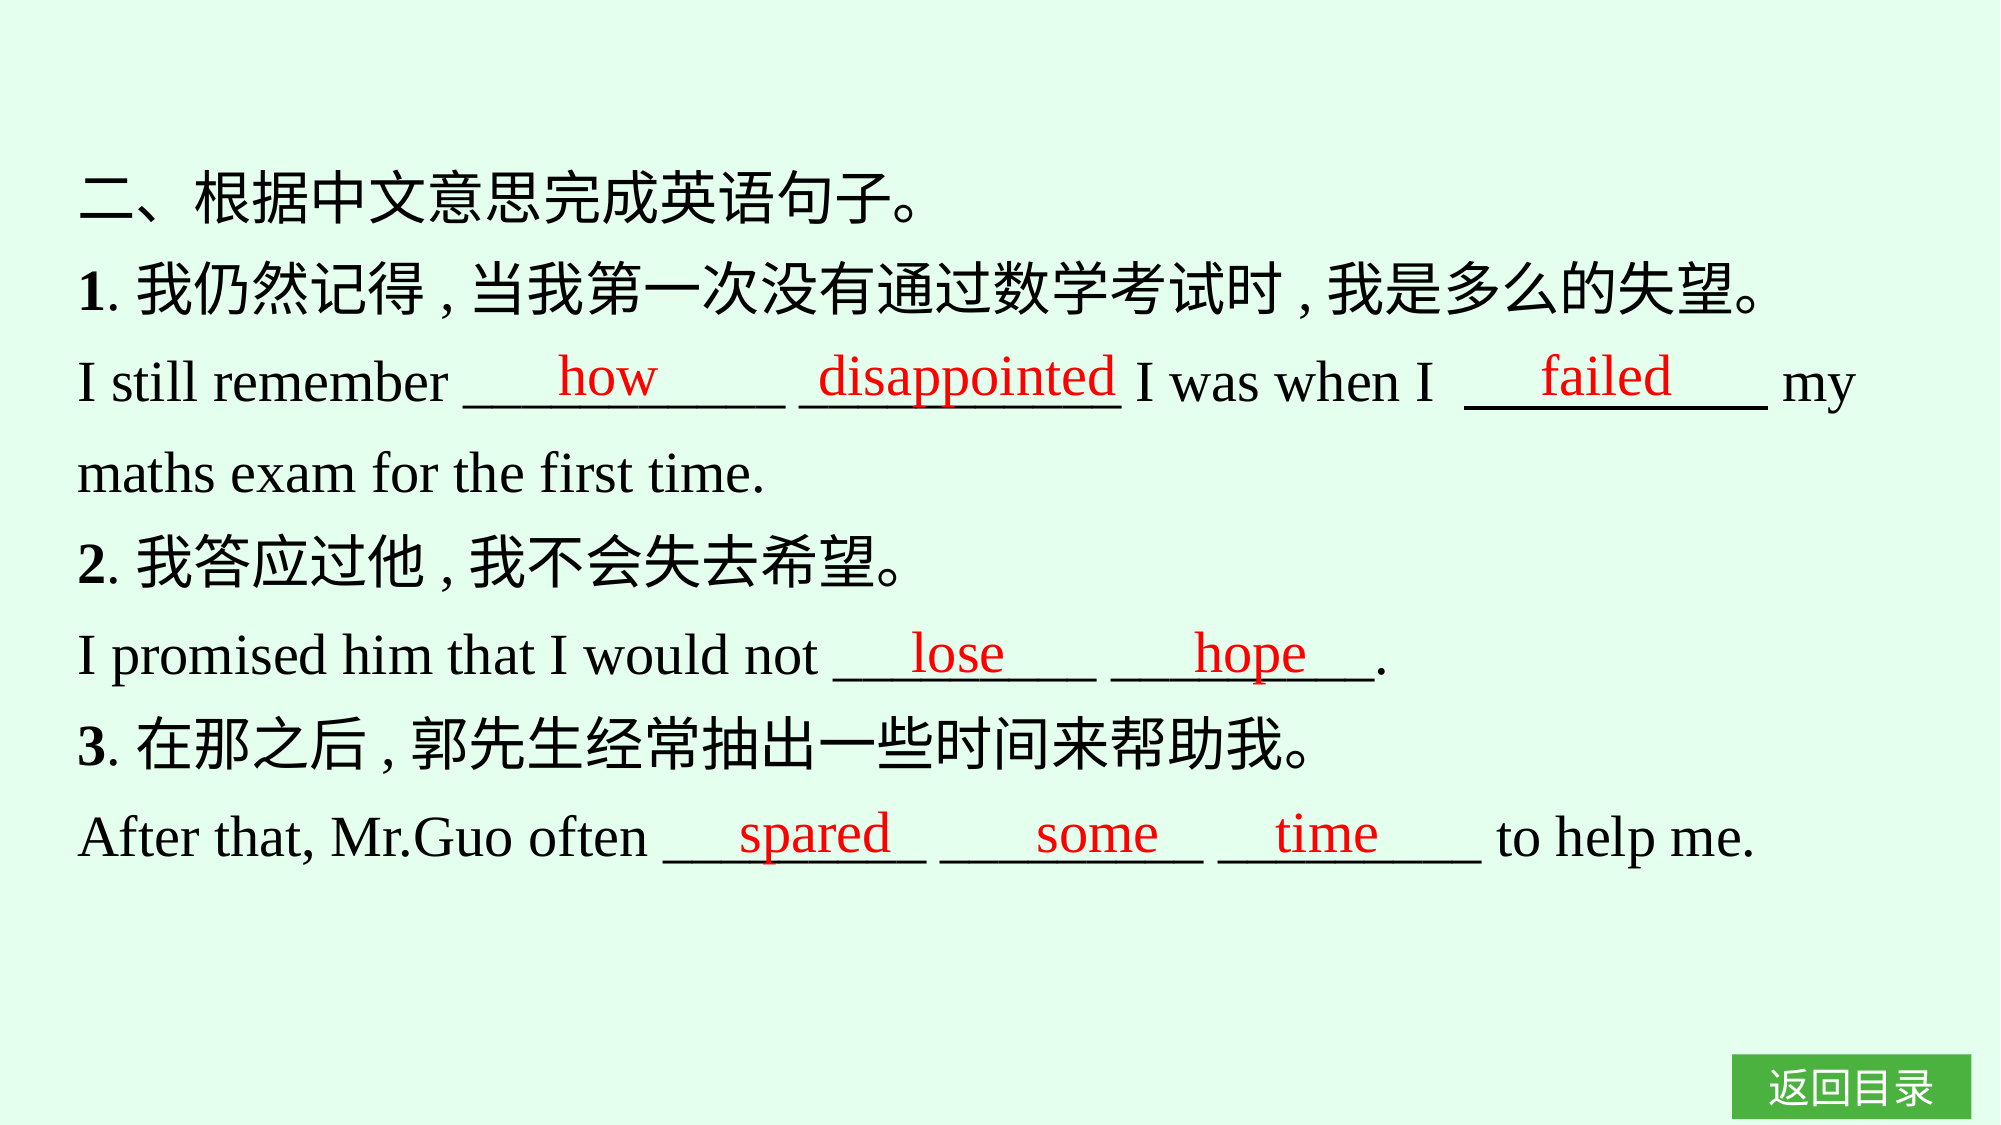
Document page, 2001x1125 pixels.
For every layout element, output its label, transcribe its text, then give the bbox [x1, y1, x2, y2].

text_box how disappointed [543, 315, 1132, 415]
text_box failed [1525, 315, 1688, 415]
text_box lose hope [896, 592, 1323, 691]
text_box spared some time [724, 773, 1395, 872]
text_box 二、根据中文意思完成英语句子。 1.我仍然记得,当我第一次没有通过数学考试时,我是多么的失望。 I still remember ___________ ___________ I was when I my maths exam for the first time. 2.我答应过他,我不会失去希望。 I promised him that I would not _________ _________. 3.在那之后,郭先生经常抽出一些时间来帮助我。 After that, Mr.Guo often _________ _________ _________ to help me. [62, 133, 1938, 876]
